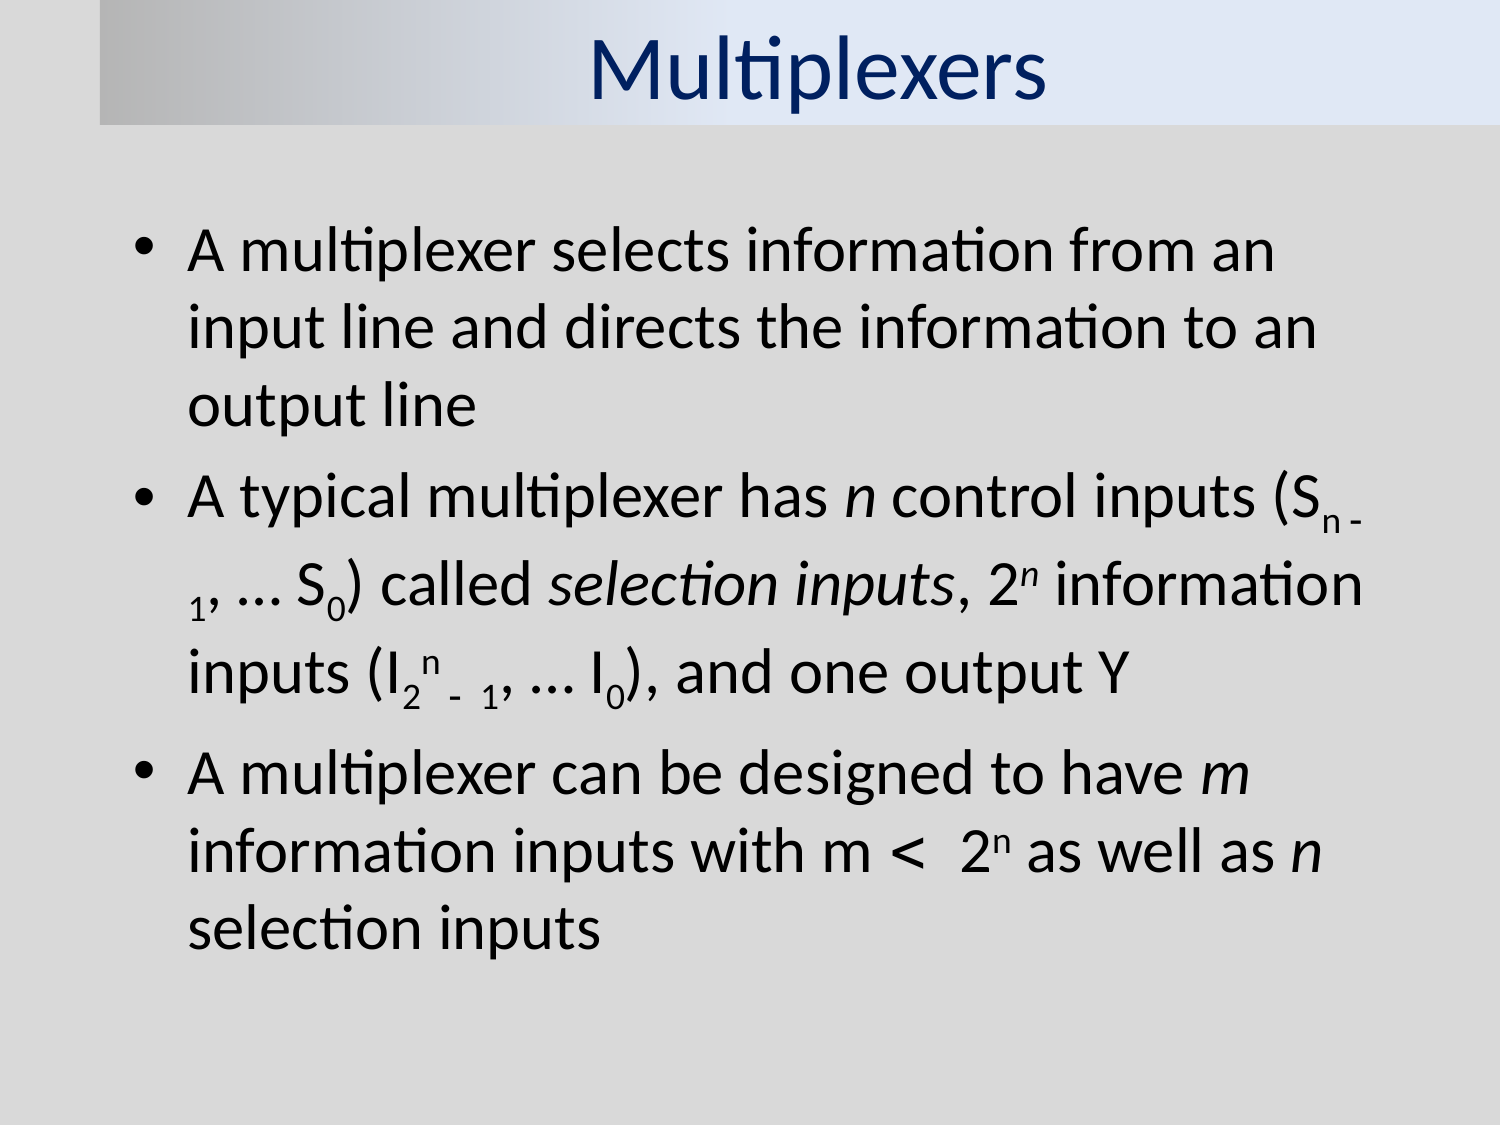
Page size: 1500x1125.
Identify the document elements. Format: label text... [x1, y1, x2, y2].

title Multiplexers [135, 0, 1500, 125]
list A multiplexer selects information from an input line and directs the information to an output line A typical multiplexer has n control inputs (Sn - 1, … S0) called selection inputs, 2n information inputs (I2n - 1, … I0), and one output Y A multiplexer can be designed to have m information inputs with m < 2n as well as n selection inputs [117, 198, 1393, 1024]
